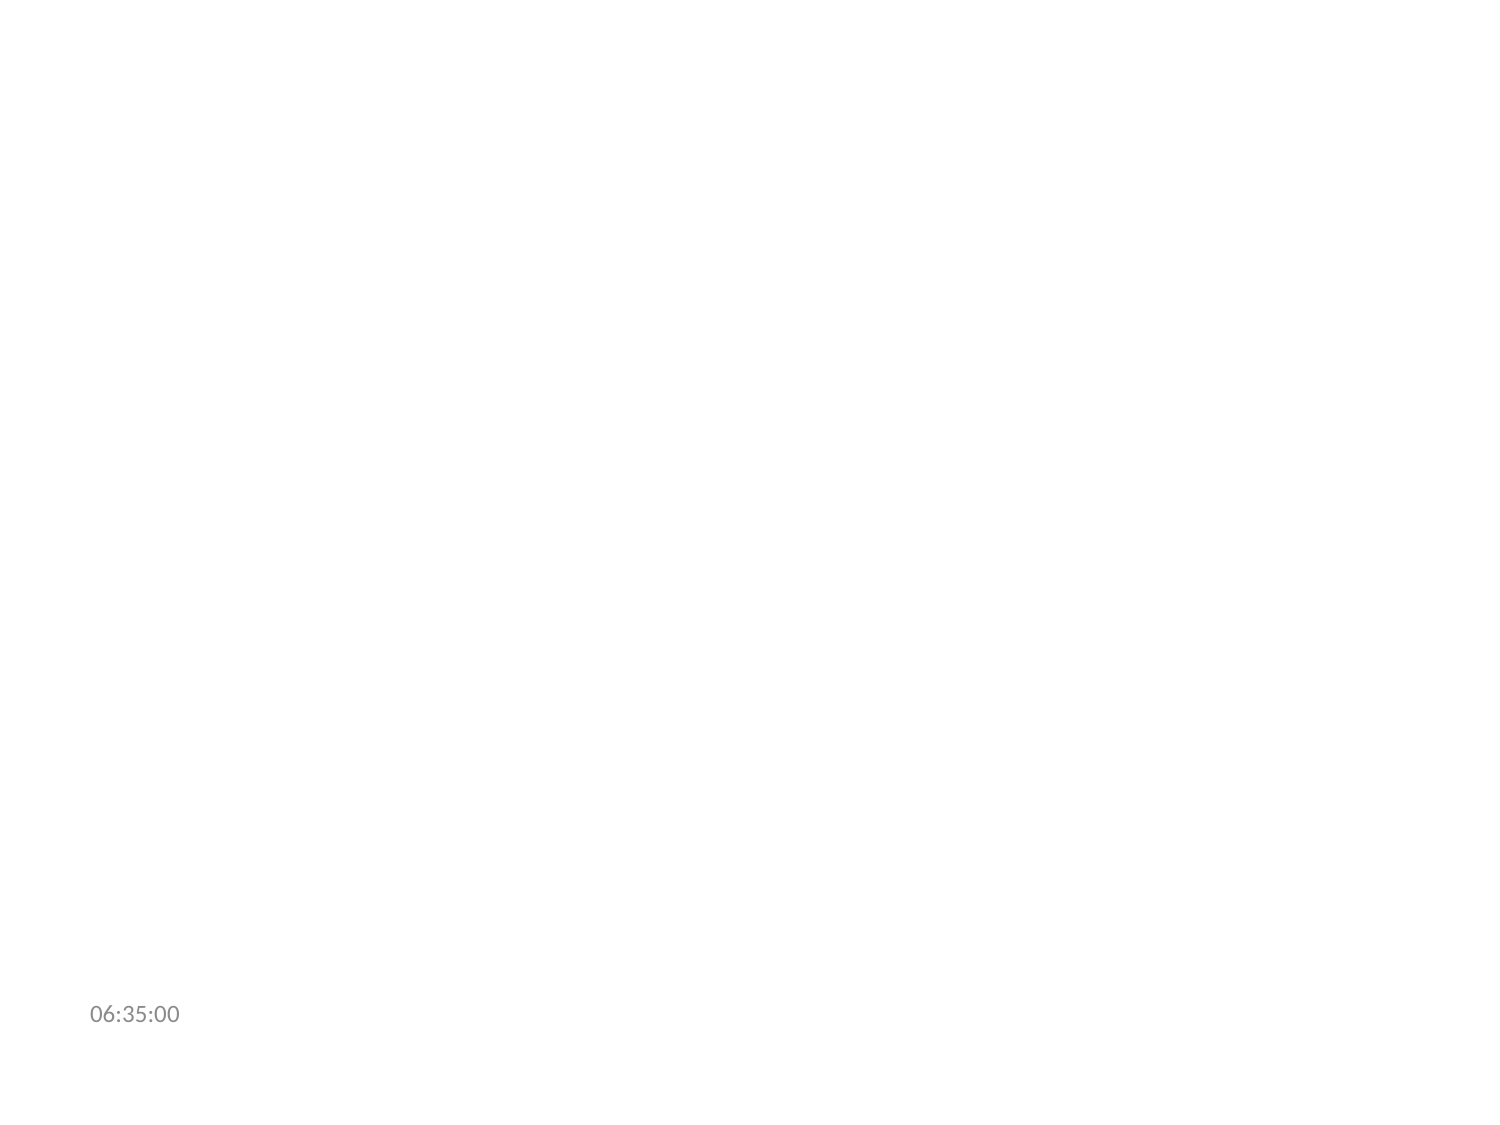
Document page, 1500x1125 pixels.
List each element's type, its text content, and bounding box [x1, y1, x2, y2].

text_box 15:35:09 [75, 982, 425, 1043]
